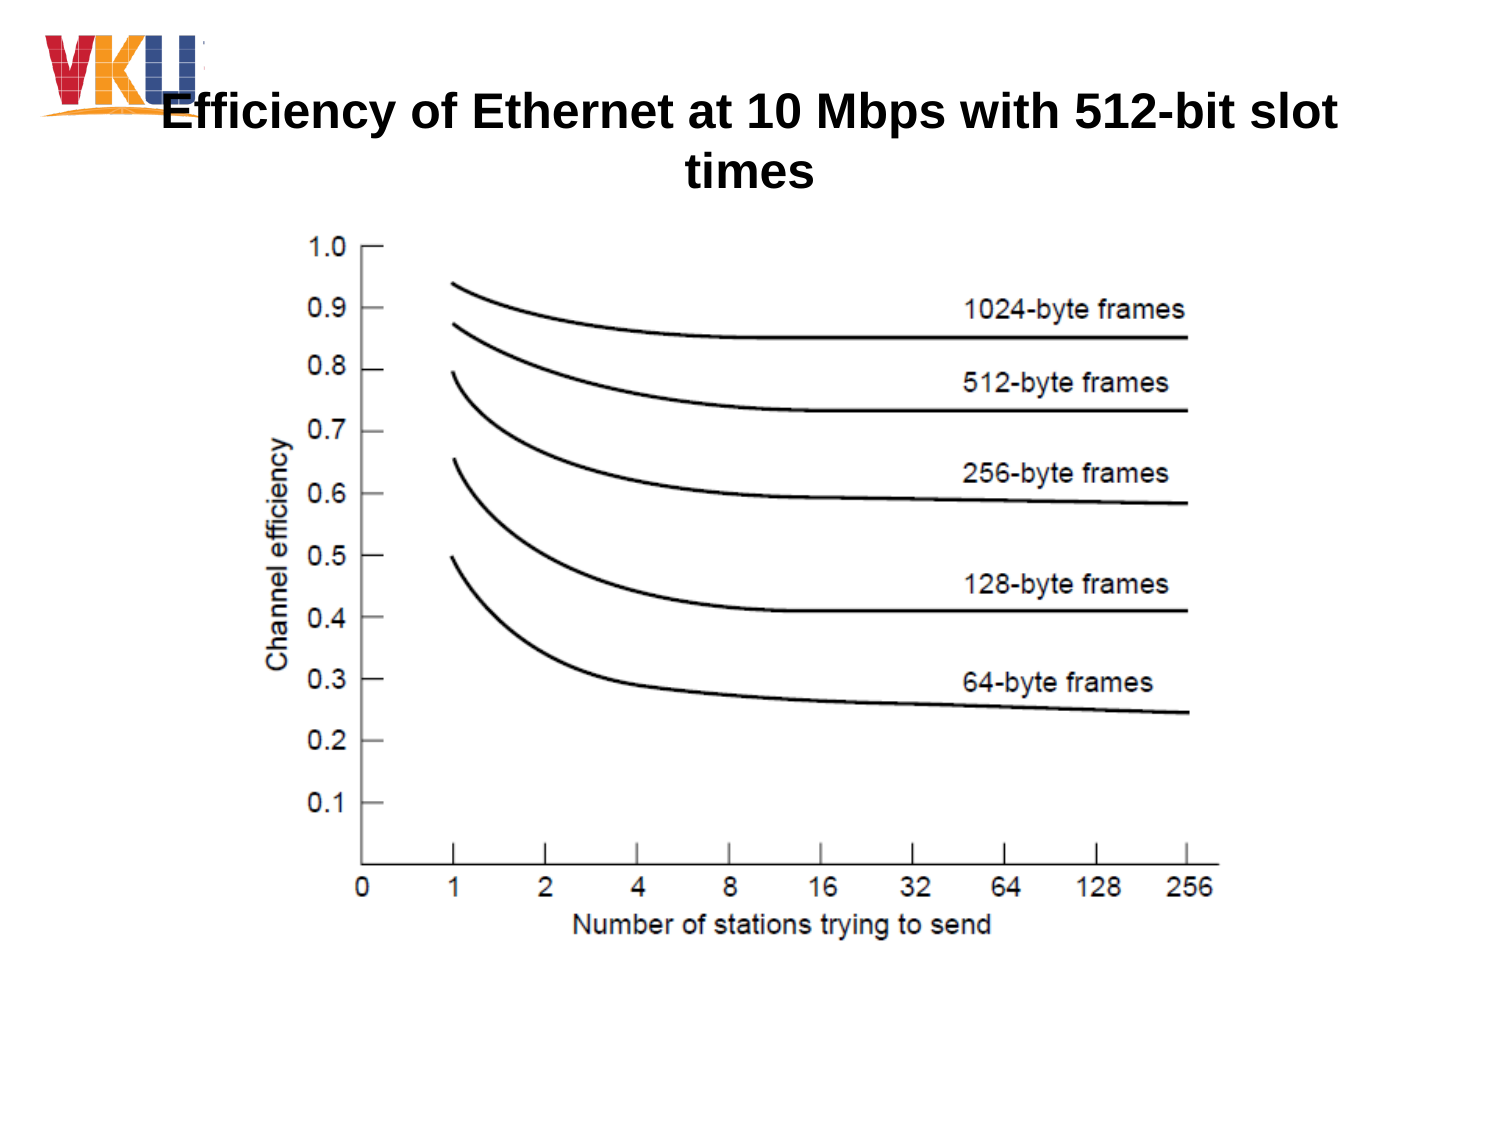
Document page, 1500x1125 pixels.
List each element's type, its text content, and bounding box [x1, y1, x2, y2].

title Efficiency of Ethernet at 10 Mbps with 512-bit slot times [75, 45, 1425, 233]
picture [30, 21, 211, 129]
picture [236, 204, 1258, 965]
